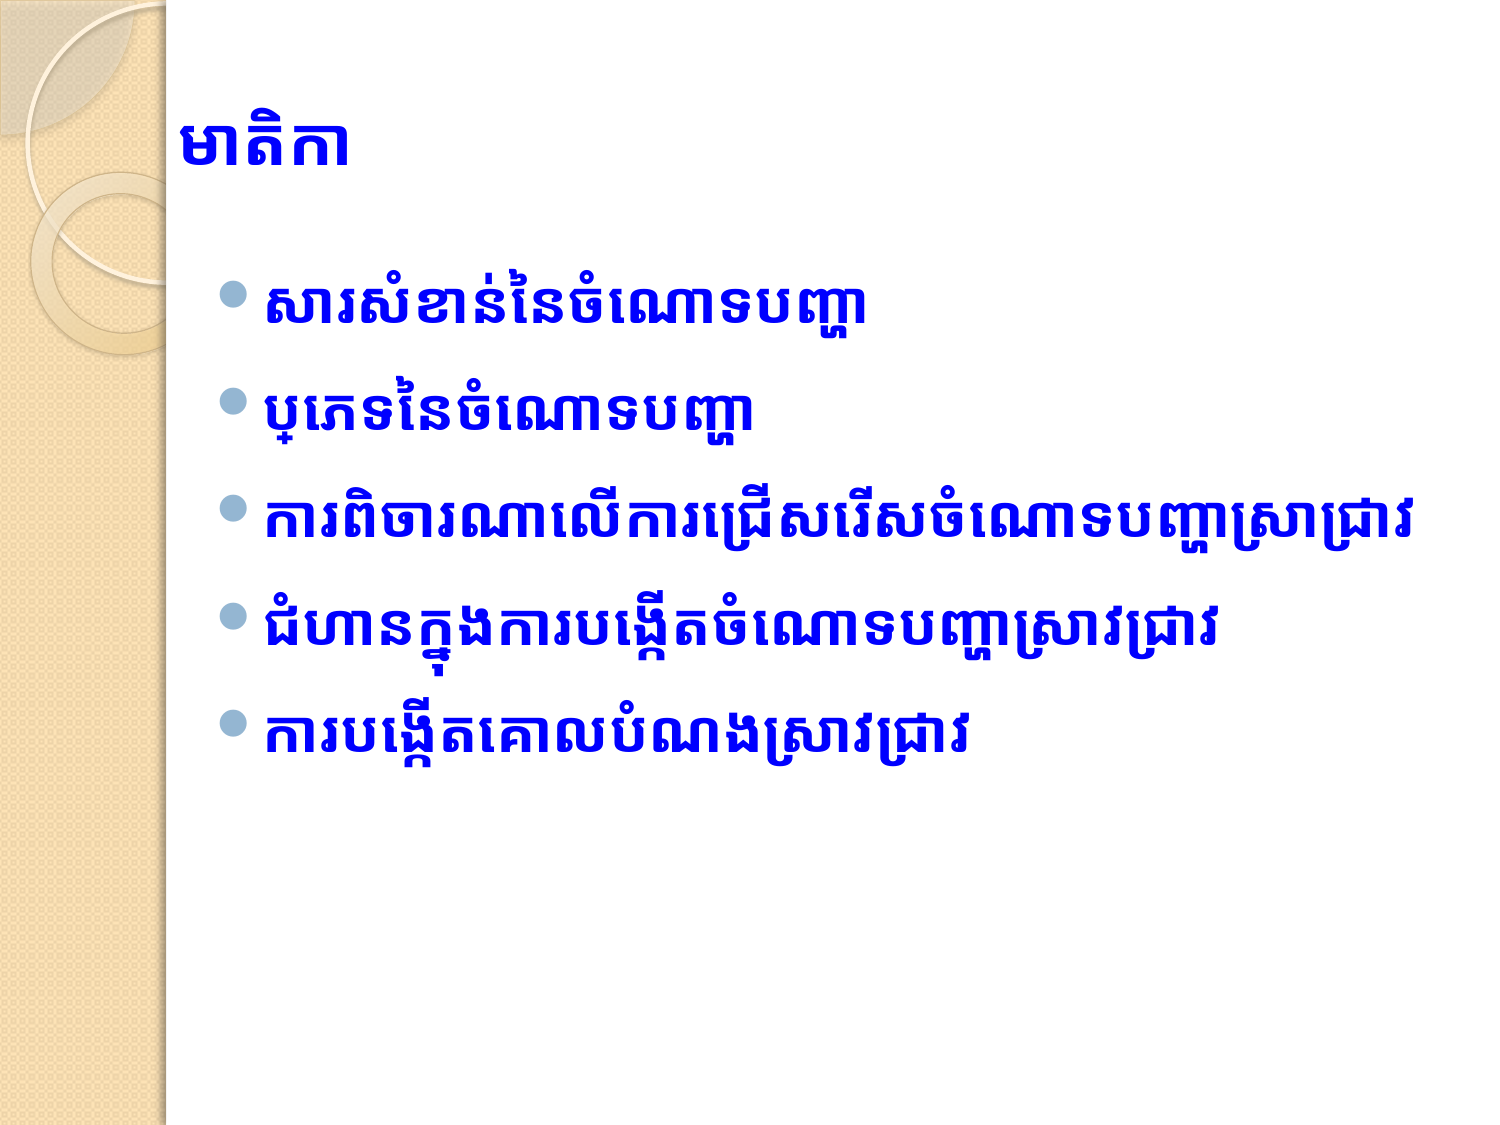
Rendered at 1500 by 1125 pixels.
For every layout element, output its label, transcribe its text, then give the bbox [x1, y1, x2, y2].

list សារសំខាន់នៃចំណោទបញ្ហា ប្រភេទនៃចំណោទបញ្ហា ការពិចារណាលើការជ្រើសរើសចំណោទបញ្ហាស្រាជ្រាវ ជំហានក្នុងការបង្កើតចំណោទបញ្ហាស្រាវជ្រាវ ការបង្កើតគោលបំណងស្រាវជ្រាវ [187, 257, 1450, 1050]
title មាតិកា [162, 45, 1393, 233]
